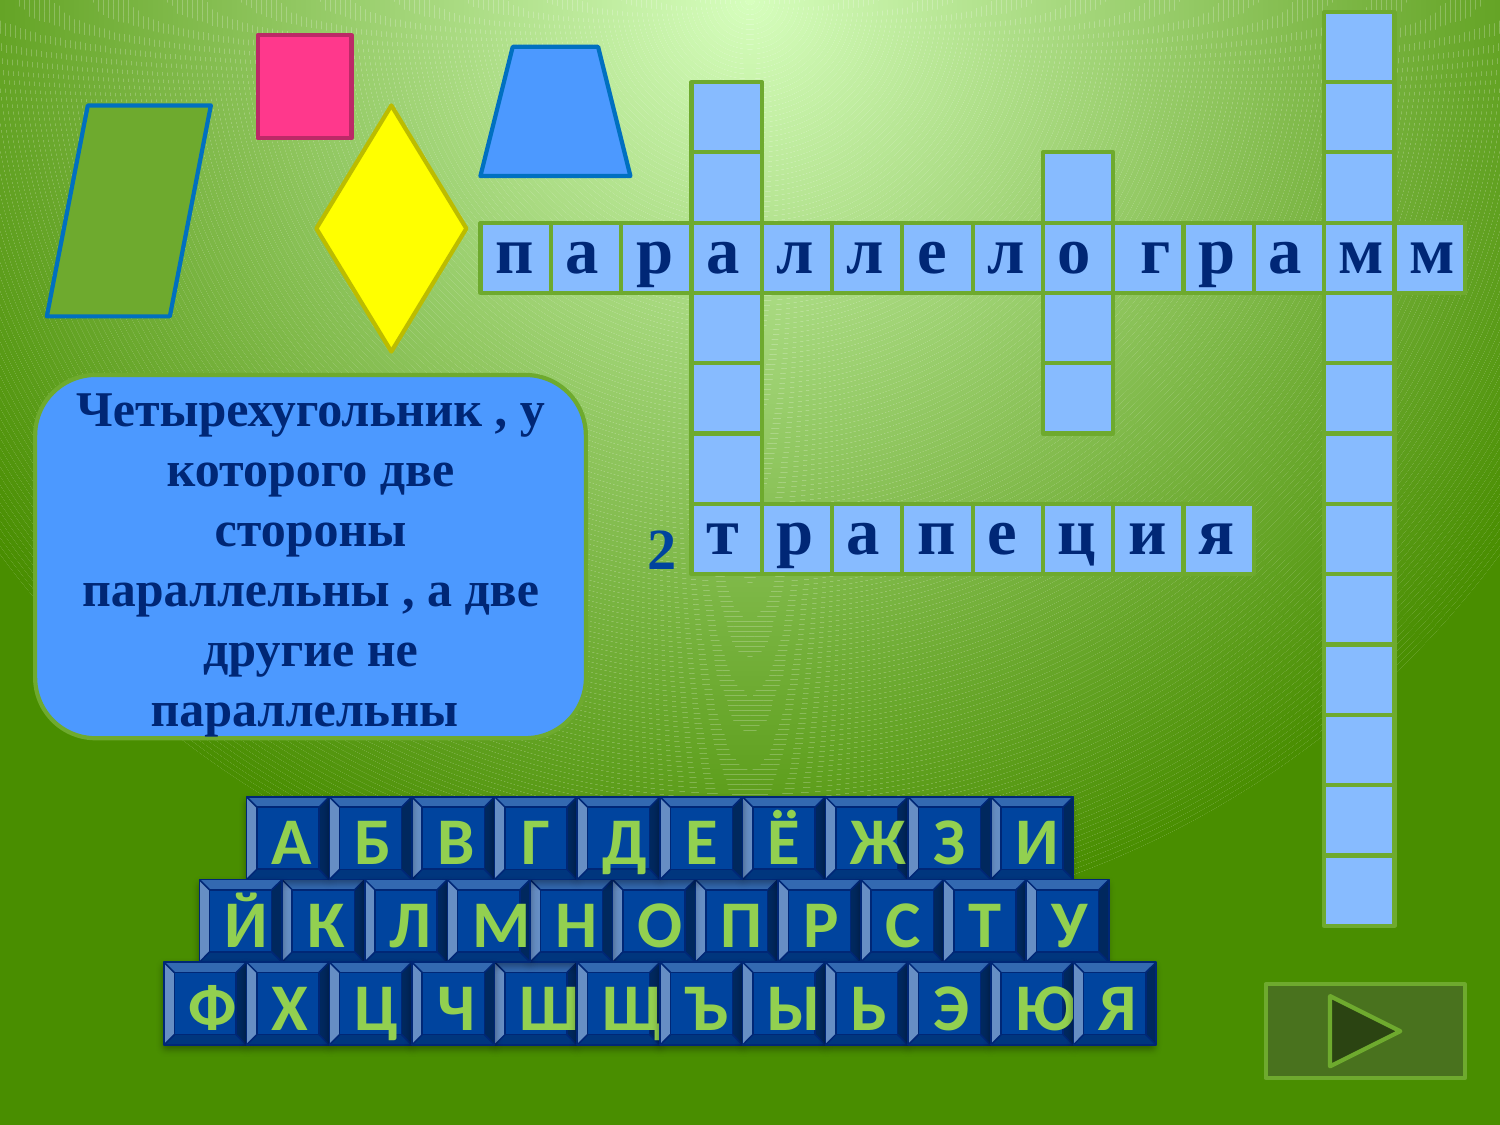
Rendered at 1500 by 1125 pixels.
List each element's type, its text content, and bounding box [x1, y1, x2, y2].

text_box [478, 44, 633, 179]
text_box Л [995, 798, 1070, 806]
text_box З [907, 796, 992, 878]
text_box т [691, 480, 761, 576]
text_box я [1074, 965, 1083, 1042]
text_box Ь [202, 880, 279, 889]
text_box Л [364, 879, 446, 960]
text_box [689, 291, 764, 361]
text_box [1252, 221, 1324, 295]
text_box [1322, 436, 1397, 506]
text_box [578, 966, 587, 1042]
text_box л [994, 963, 1070, 972]
text_box [200, 883, 209, 959]
text_box Ф [250, 798, 326, 806]
text_box Х [246, 961, 328, 1046]
text_box л [761, 199, 821, 294]
text_box Ф [163, 961, 245, 1046]
text_box [618, 890, 622, 954]
text_box [495, 800, 504, 877]
text_box [748, 805, 752, 872]
text_box а [333, 963, 408, 972]
text_box Ы [742, 961, 824, 1046]
text_box [1041, 150, 1115, 225]
text_box О [618, 889, 696, 960]
text_box М [446, 879, 531, 963]
text_box Прямоугольник с равными сторонами [947, 880, 1023, 889]
text_box Р [777, 879, 859, 960]
text_box [247, 965, 256, 1042]
text_box Ш [501, 971, 571, 1040]
text_box Ц [328, 961, 410, 1046]
text_box Щ [746, 798, 822, 806]
text_box [1392, 221, 1467, 295]
text_box [764, 221, 834, 295]
text_box Е [864, 880, 941, 889]
text_box м [1394, 199, 1442, 294]
text_box [330, 965, 339, 1042]
text_box [1264, 982, 1467, 1080]
text_box [1250, 502, 1256, 576]
text_box Х [333, 798, 408, 806]
text_box И [909, 966, 918, 1041]
text_box Ш [826, 965, 835, 1042]
text_box Б [328, 796, 413, 881]
text_box [549, 221, 619, 295]
text_box я [1184, 480, 1250, 576]
text_box р [664, 963, 739, 972]
text_box а [250, 963, 326, 972]
text_box Ч [411, 961, 496, 1046]
text_box [689, 431, 764, 502]
text_box [995, 804, 1000, 873]
text_box о [1042, 199, 1114, 294]
text_box Й [198, 879, 283, 960]
text_box п [1029, 880, 1106, 889]
text_box [779, 883, 788, 959]
text_box [1041, 291, 1115, 361]
text_box [944, 883, 953, 959]
text_box и [992, 966, 1000, 1041]
text_box 2 [633, 503, 693, 589]
text_box [862, 883, 870, 958]
text_box [1322, 853, 1397, 928]
text_box е [902, 199, 950, 294]
text_box [330, 800, 339, 876]
text_box п [903, 480, 972, 576]
text_box л [829, 963, 904, 972]
text_box [1322, 717, 1397, 783]
text_box [314, 103, 469, 354]
text_box м [1324, 199, 1372, 294]
text_box [1322, 783, 1397, 853]
text_box [417, 805, 421, 872]
text_box Ъ [829, 798, 904, 806]
text_box Я [781, 880, 858, 889]
text_box [366, 883, 374, 958]
text_box а [832, 480, 903, 576]
text_box И [992, 796, 1074, 878]
text_box В [413, 796, 493, 876]
text_box Ю [450, 880, 527, 889]
text_box а [167, 963, 243, 972]
text_box а [1253, 199, 1313, 294]
text_box [743, 965, 752, 1042]
text_box р [1186, 199, 1251, 294]
text_box [689, 80, 764, 154]
text_box г [1125, 199, 1186, 294]
text_box Г [494, 796, 575, 878]
text_box [1322, 150, 1397, 225]
text_box Ё [748, 800, 821, 876]
text_box [909, 800, 918, 876]
text_box У [1025, 879, 1110, 960]
text_box [1322, 647, 1397, 717]
text_box р [621, 199, 689, 294]
text_box Щ [576, 961, 658, 1046]
text_box [699, 889, 705, 956]
text_box [689, 361, 764, 431]
text_box [1322, 84, 1397, 150]
text_box [826, 800, 835, 877]
text_box С [860, 879, 942, 960]
text_box р [746, 963, 822, 972]
text_box [478, 221, 549, 295]
text_box [1372, 225, 1392, 291]
text_box [900, 221, 975, 295]
text_box л [831, 199, 879, 294]
text_box Ч [581, 798, 656, 806]
text_box г [664, 798, 739, 806]
text_box л [972, 199, 1020, 294]
text_box [1322, 10, 1397, 84]
text_box Е [659, 796, 744, 881]
text_box а [691, 199, 761, 294]
text_box [1041, 361, 1115, 436]
text_box [1027, 883, 1036, 959]
text_box р [761, 480, 832, 576]
text_box Ж [824, 796, 906, 878]
text_box е [1077, 963, 1153, 972]
text_box П [699, 889, 772, 959]
text_box Ю [990, 961, 1072, 1046]
text_box Э [907, 961, 989, 1046]
text_box Т [943, 879, 1024, 960]
text_box [834, 221, 900, 295]
text_box [44, 103, 213, 319]
text_box [1322, 361, 1397, 436]
text_box [247, 800, 256, 877]
text_box [578, 800, 587, 876]
text_box Я [1072, 961, 1157, 1046]
text_box [1322, 576, 1397, 647]
text_box е [972, 480, 1042, 576]
text_box [1114, 221, 1186, 295]
text_box [165, 966, 174, 1041]
text_box Четырехугольник , у которого две стороны параллельны , а две другие не параллельны [33, 372, 589, 741]
text_box Д [576, 796, 658, 881]
text_box [413, 966, 421, 1041]
text_box а [551, 199, 615, 294]
text_box [536, 889, 540, 954]
text_box К [287, 889, 359, 958]
text_box Ц [498, 798, 573, 806]
text_box м [415, 963, 491, 972]
text_box Ы [912, 798, 987, 806]
text_box Ъ [659, 961, 741, 1046]
text_box [661, 966, 670, 1042]
text_box [1322, 506, 1397, 576]
text_box м [581, 963, 656, 972]
text_box С [416, 798, 491, 806]
text_box [1322, 291, 1397, 361]
text_box л [911, 963, 987, 972]
text_box [975, 221, 1042, 295]
text_box р [661, 800, 670, 876]
text_box А [246, 796, 328, 878]
text_box Н [536, 889, 613, 960]
text_box п [480, 199, 516, 294]
text_box [256, 33, 354, 140]
text_box [448, 883, 457, 959]
text_box Ь [824, 961, 906, 1046]
text_box Э [368, 880, 444, 889]
text_box [287, 889, 291, 955]
text_box и [1113, 480, 1184, 576]
text_box ц [1042, 480, 1113, 576]
text_box [689, 154, 764, 225]
